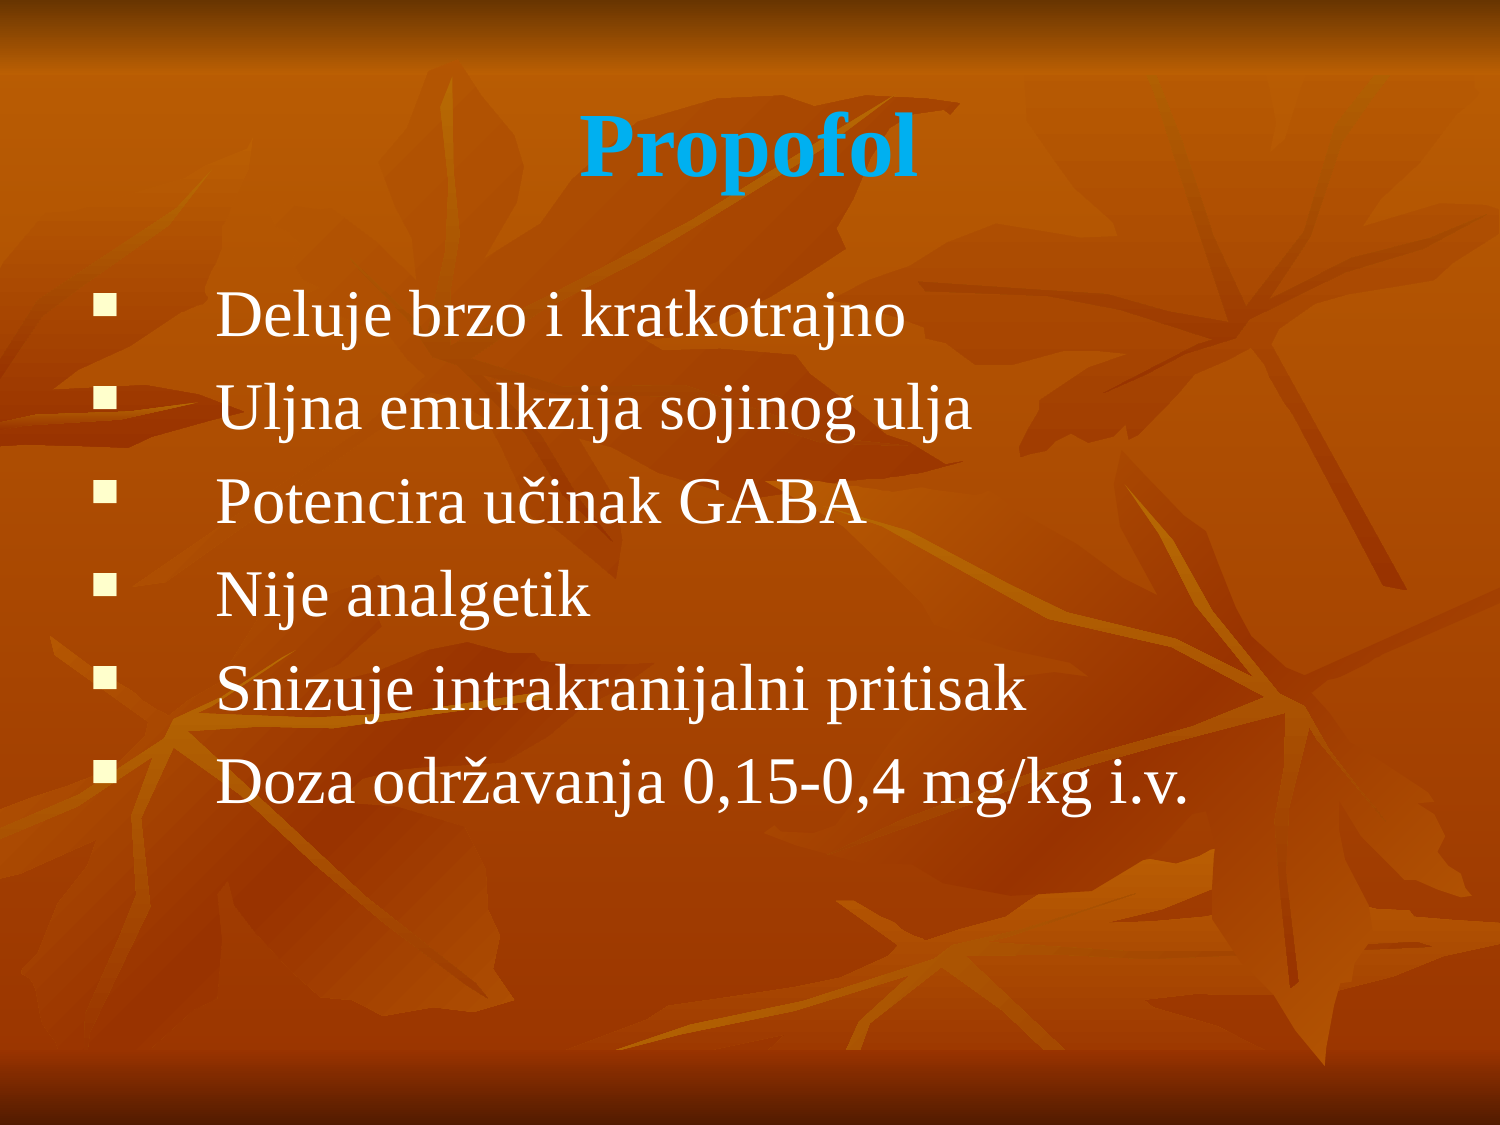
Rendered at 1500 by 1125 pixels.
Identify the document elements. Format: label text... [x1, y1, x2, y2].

title Propofol [75, 45, 1425, 234]
list  Deluje brzo i kratkotrajno  Uljna emulkzija sojinog ulja  Potencira učinak GABA  Nije analgetik  Snizuje intrakranijalni pritisak  Doza održavanja 0,15-0,4 mg/kg i.v. [75, 262, 1425, 1006]
